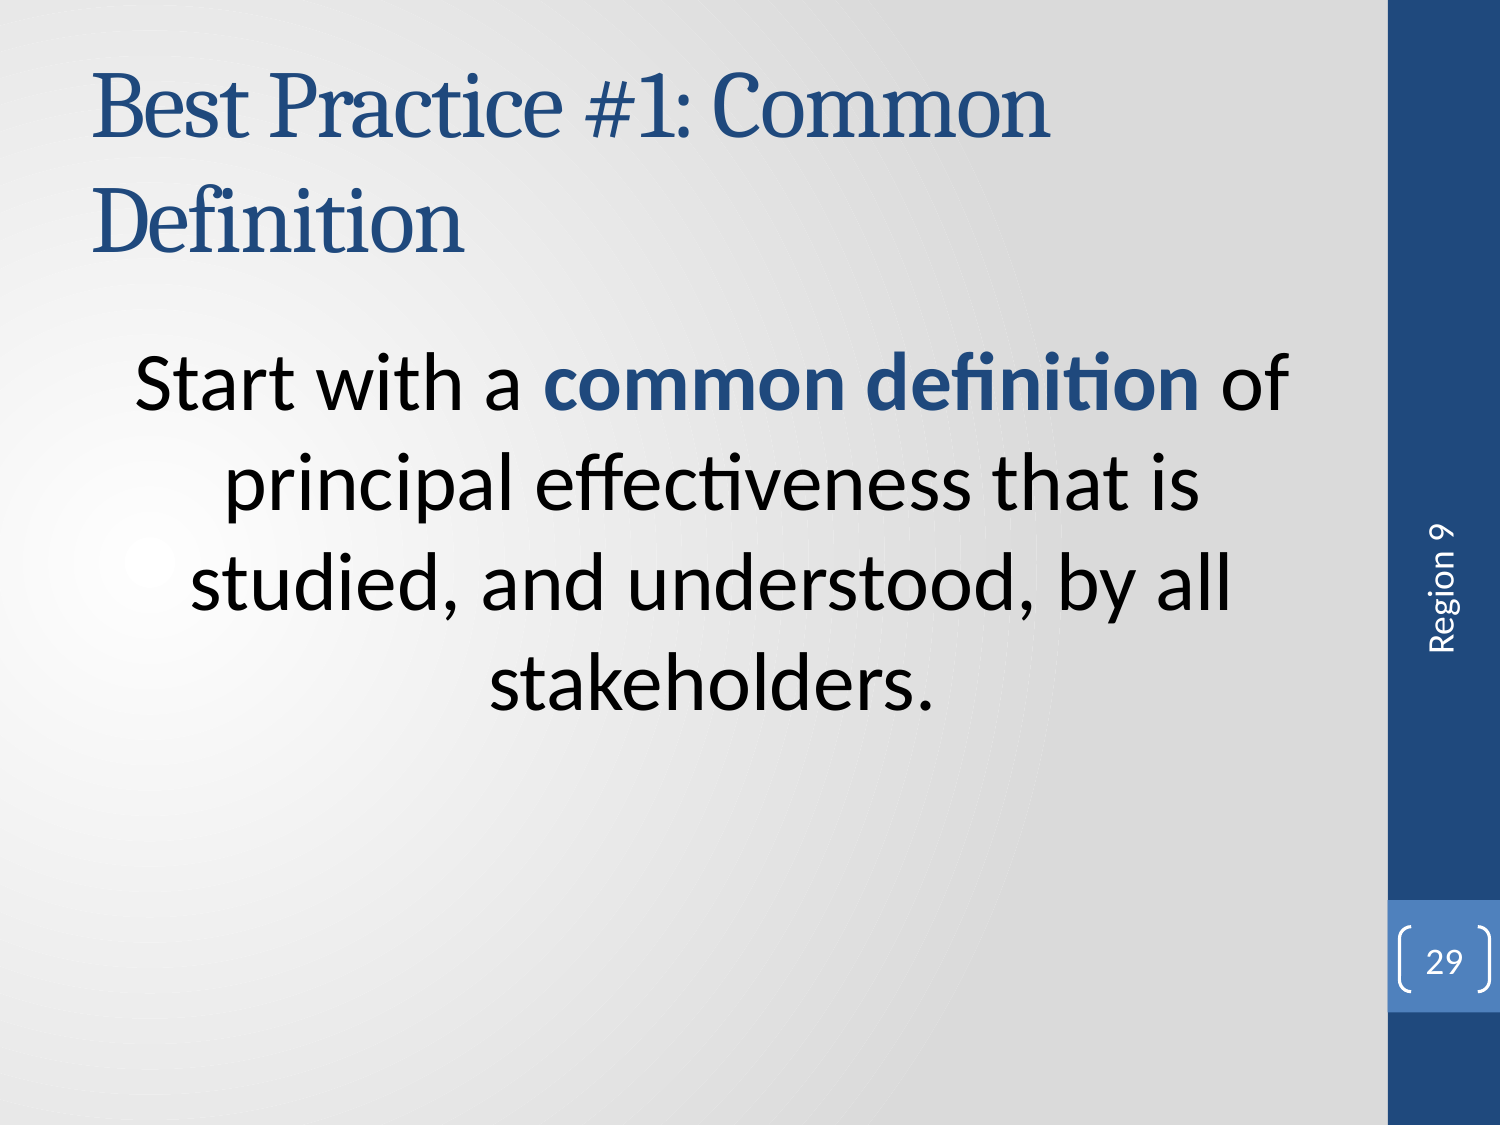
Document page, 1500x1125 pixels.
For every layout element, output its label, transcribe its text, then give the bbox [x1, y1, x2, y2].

title Best Practice #1: Common Definition [75, 24, 1425, 288]
list Start with a common definition of principal effectiveness that is studied, and understood, by all stakeholders. [75, 320, 1350, 1063]
slide_number 29 [1397, 925, 1492, 994]
footer Region 9 [1408, 500, 1469, 889]
